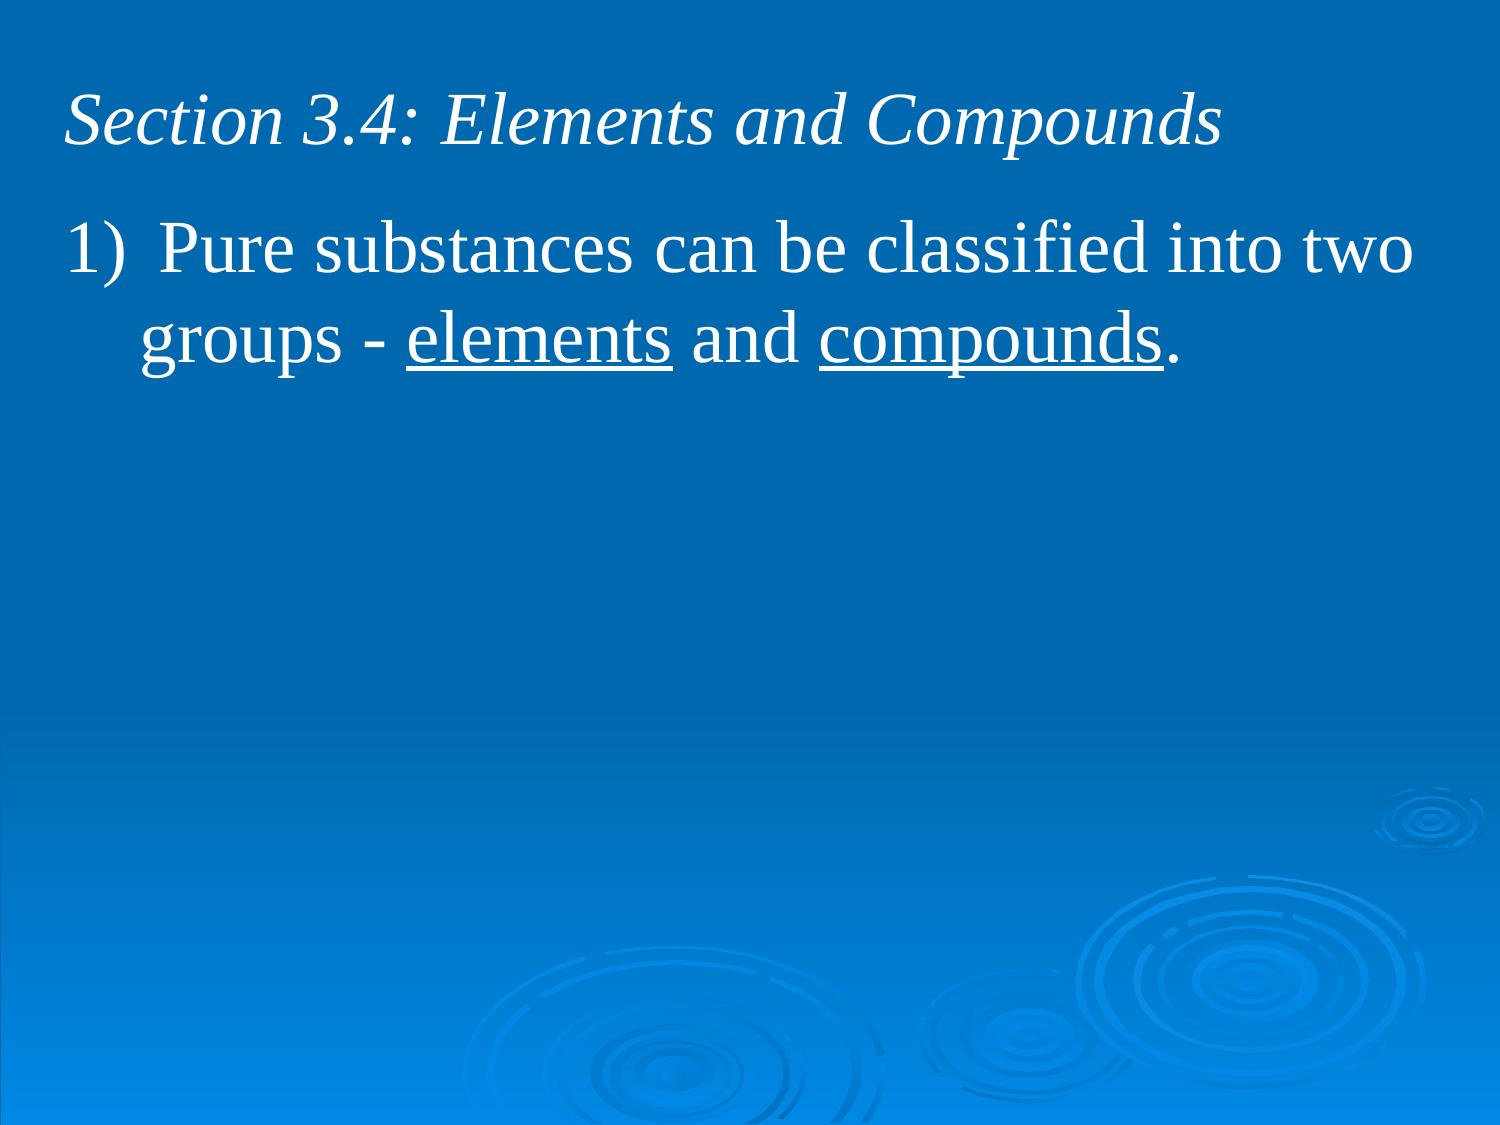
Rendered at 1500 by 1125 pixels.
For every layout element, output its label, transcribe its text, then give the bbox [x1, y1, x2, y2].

text_box Section 3.4: Elements and Compounds Pure substances can be classified into two groups - elements and compounds. [50, 62, 1450, 385]
